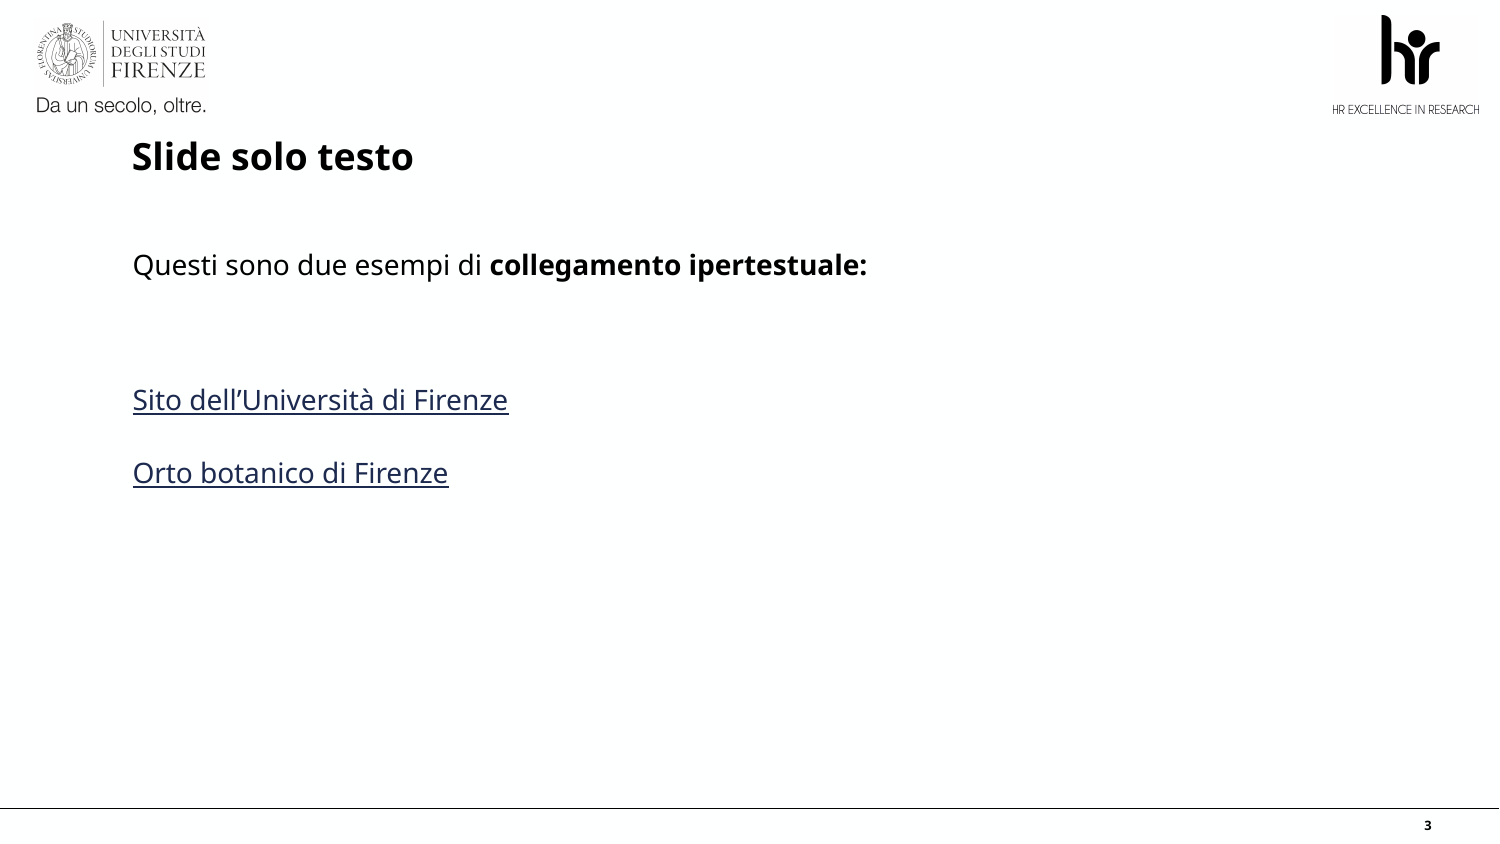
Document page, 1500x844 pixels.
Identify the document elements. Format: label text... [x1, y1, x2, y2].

list Questi sono due esempi di collegamento ipertestuale: Sito dell’Università di Firenze Orto botanico di Firenze [117, 223, 1447, 774]
picture [1333, 15, 1479, 114]
title Slide solo testo [117, 116, 1447, 223]
picture [33, 17, 209, 116]
